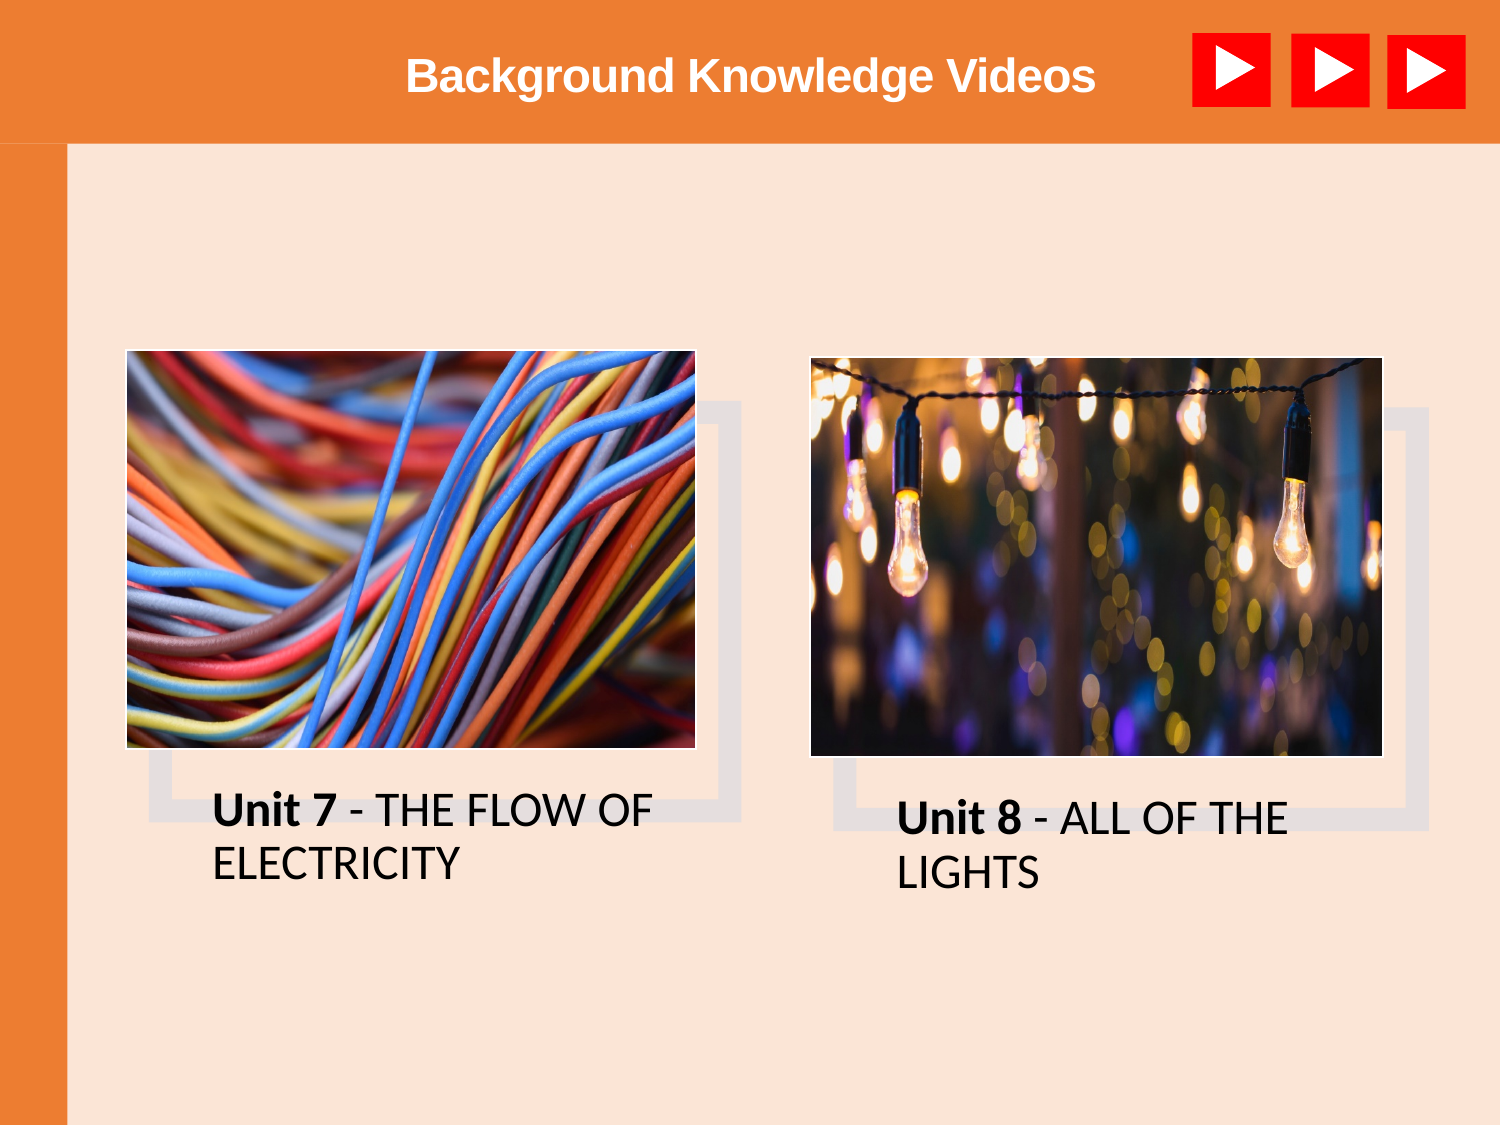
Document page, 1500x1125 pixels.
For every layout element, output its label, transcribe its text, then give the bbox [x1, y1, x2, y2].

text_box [809, 109, 1500, 1079]
text_box [0, 143, 68, 1125]
text_box Background Knowledge Videos [390, 37, 1124, 109]
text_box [125, 103, 1084, 1069]
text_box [1192, 33, 1466, 109]
text_box [0, 0, 1500, 145]
